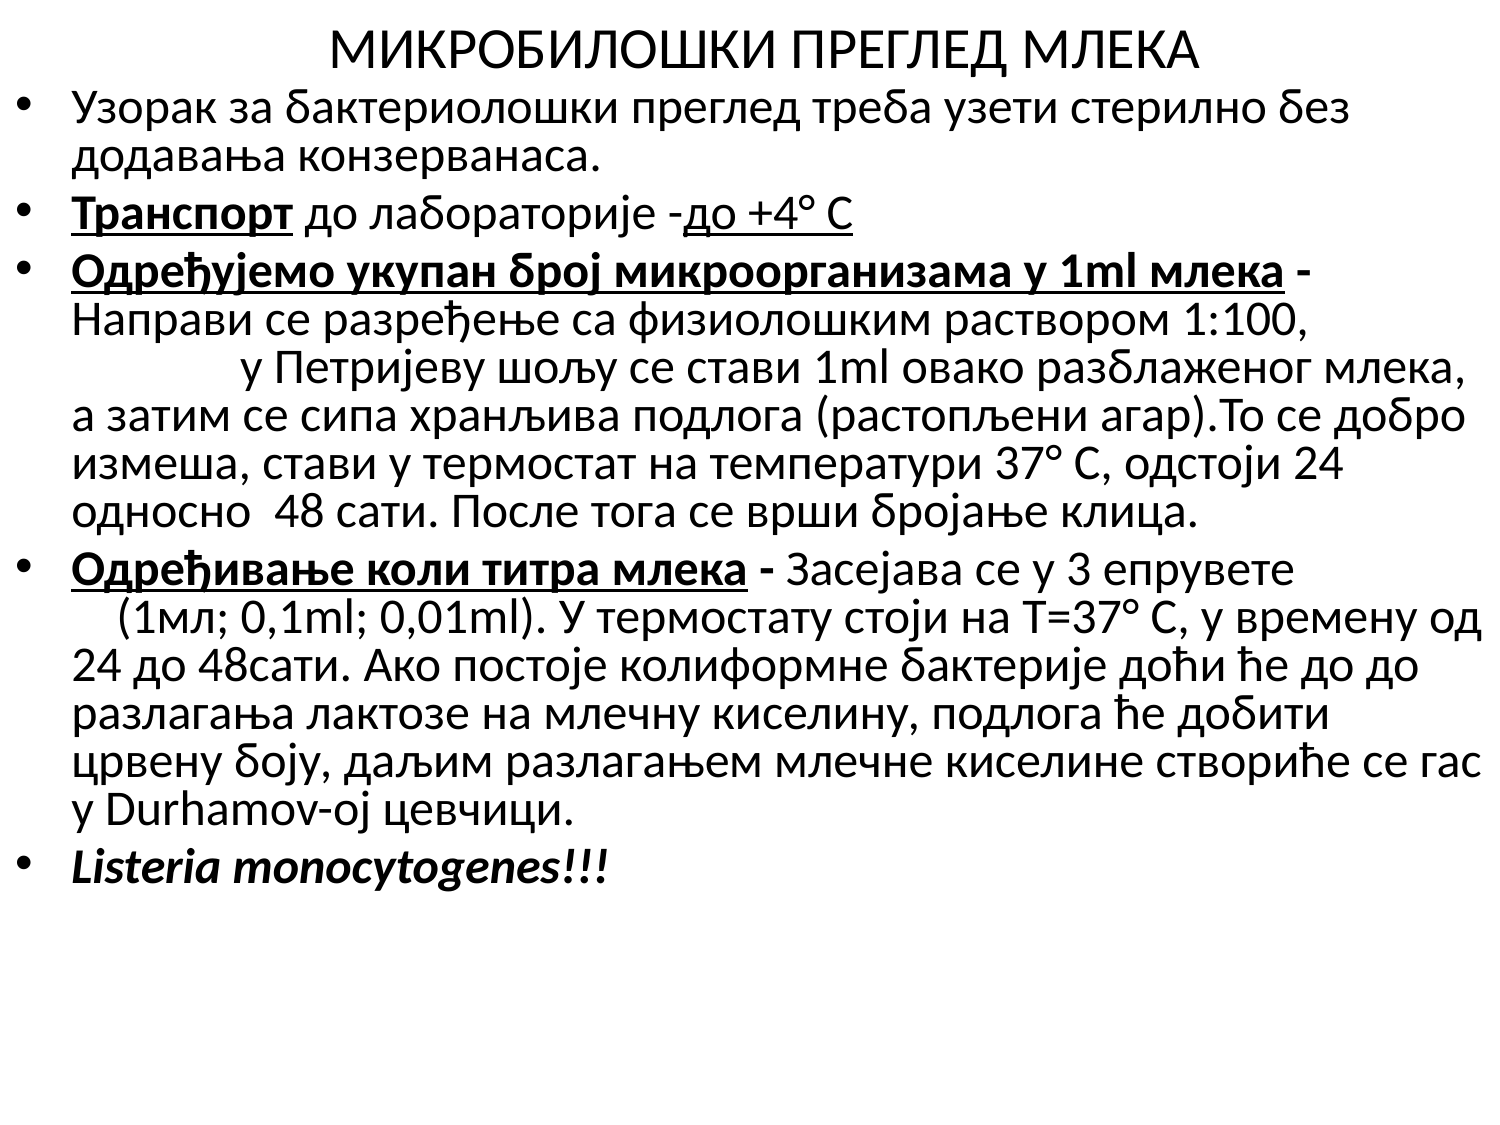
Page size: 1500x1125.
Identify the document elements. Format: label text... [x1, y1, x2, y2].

list Узорак за бактериолошки преглед треба узети стерилно без додавања конзерванаса. Транспорт до лабораторије -до +4° C Одређујемо укупан број микроорганизама у 1ml млека - Направи се разређење са физиолошким раствором 1:100, у Петријеву шољу се стави 1ml овако разблаженог млека, а затим се сипа хранљива подлога (растопљени агар).То се добро измеша, стави у термостат на температури 37° C, одстоји 24 односно 48 сати. После тога се врши бројање клица. Одређивање коли титра млека - Засејава се у 3 епрувете (1мл; 0,1ml; 0,01ml). У термостату стоји на Т=37° C, у времену од 24 до 48сати. Ако постоје колиформне бактерије доћи ће до до разлагања лактозе на млечну киселину, подлога ће добити црвену боју, даљим разлагањем млечне киселине створиће се гас у Durhamov-ој цевчици. Listeria monocytogenes!!! [0, 78, 1500, 1125]
title МИКРОБИЛОШКИ ПРЕГЛЕД МЛЕКА [29, 0, 1500, 78]
